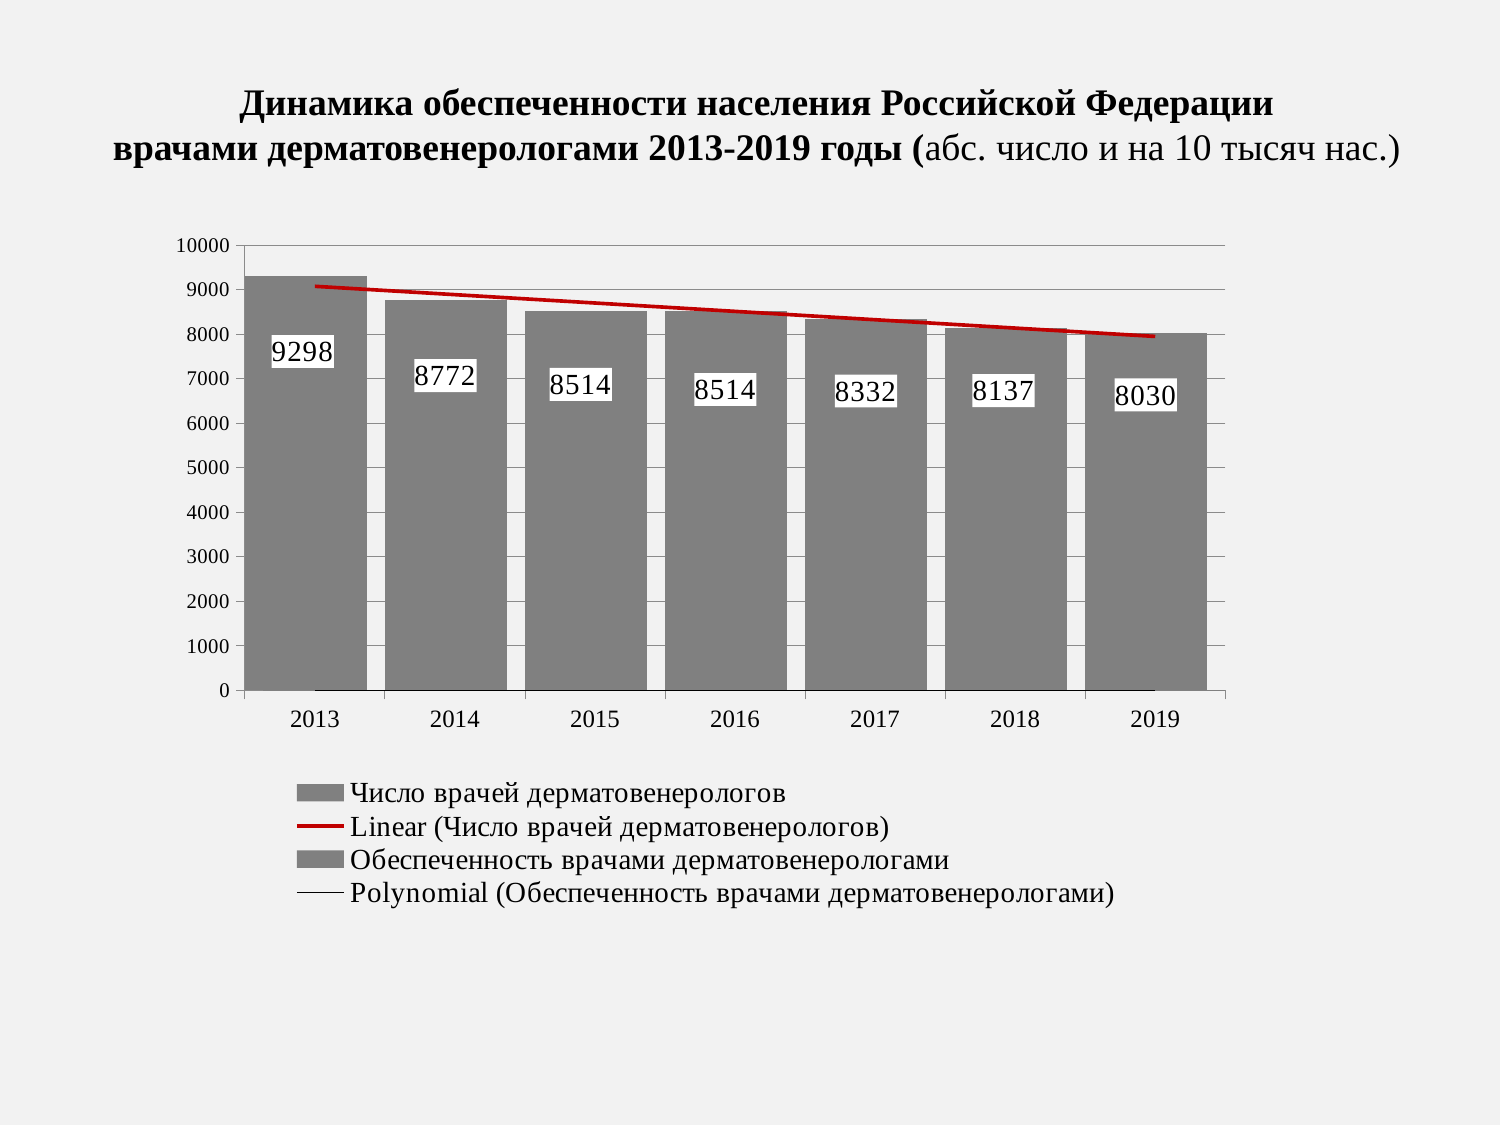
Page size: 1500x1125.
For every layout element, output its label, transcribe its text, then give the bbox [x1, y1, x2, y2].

chart [175, 187, 1226, 938]
text_box Динамика обеспеченности населения Российской Федерации врачами дерматовенерологами 2013-2019 годы (абс. число и на 10 тысяч нас.) [58, 70, 1465, 175]
